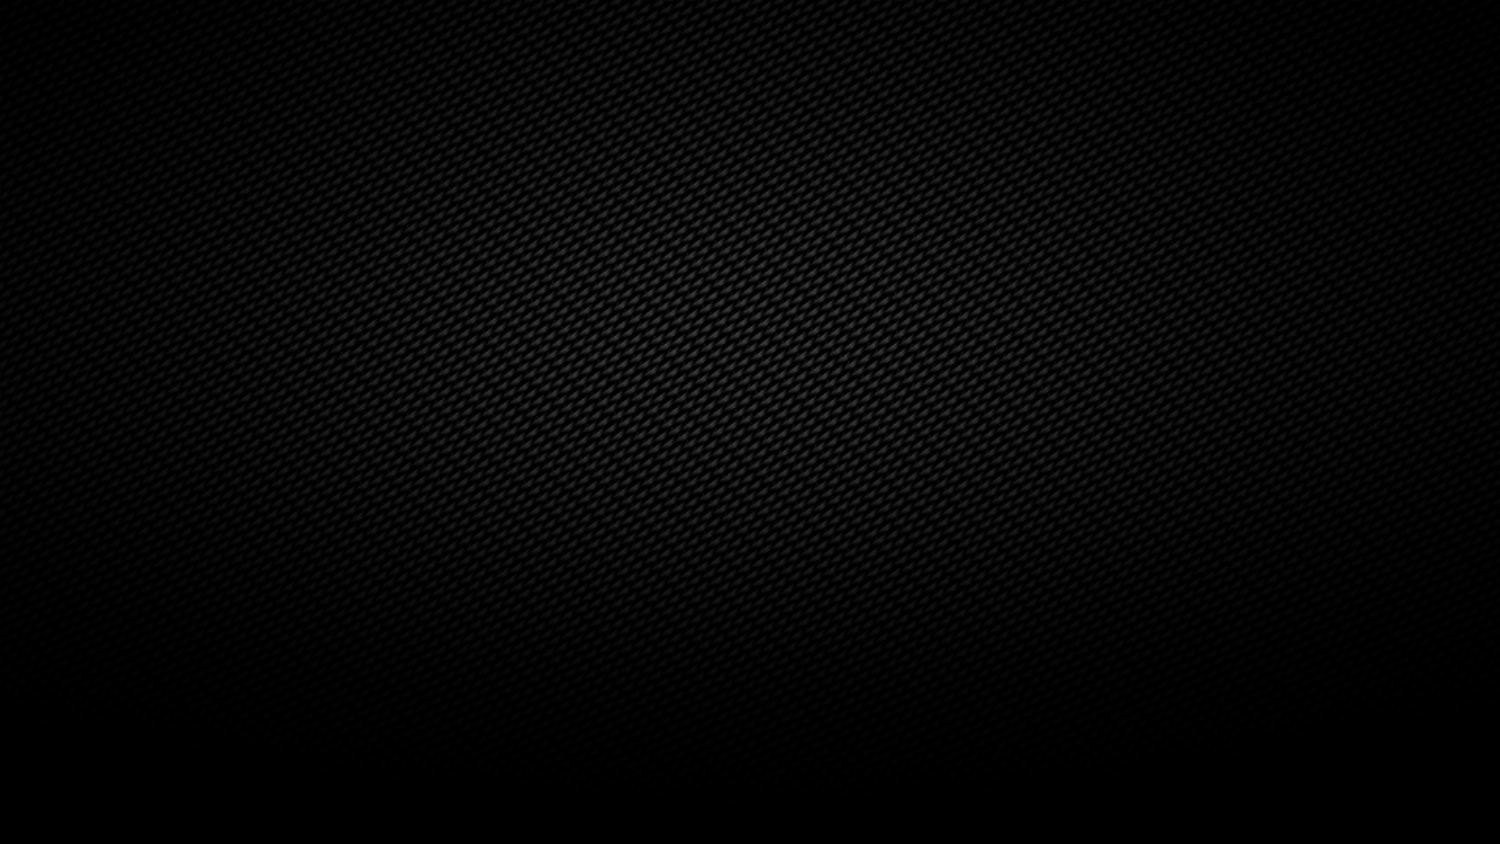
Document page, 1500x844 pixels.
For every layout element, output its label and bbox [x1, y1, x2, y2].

picture [0, 0, 1500, 685]
